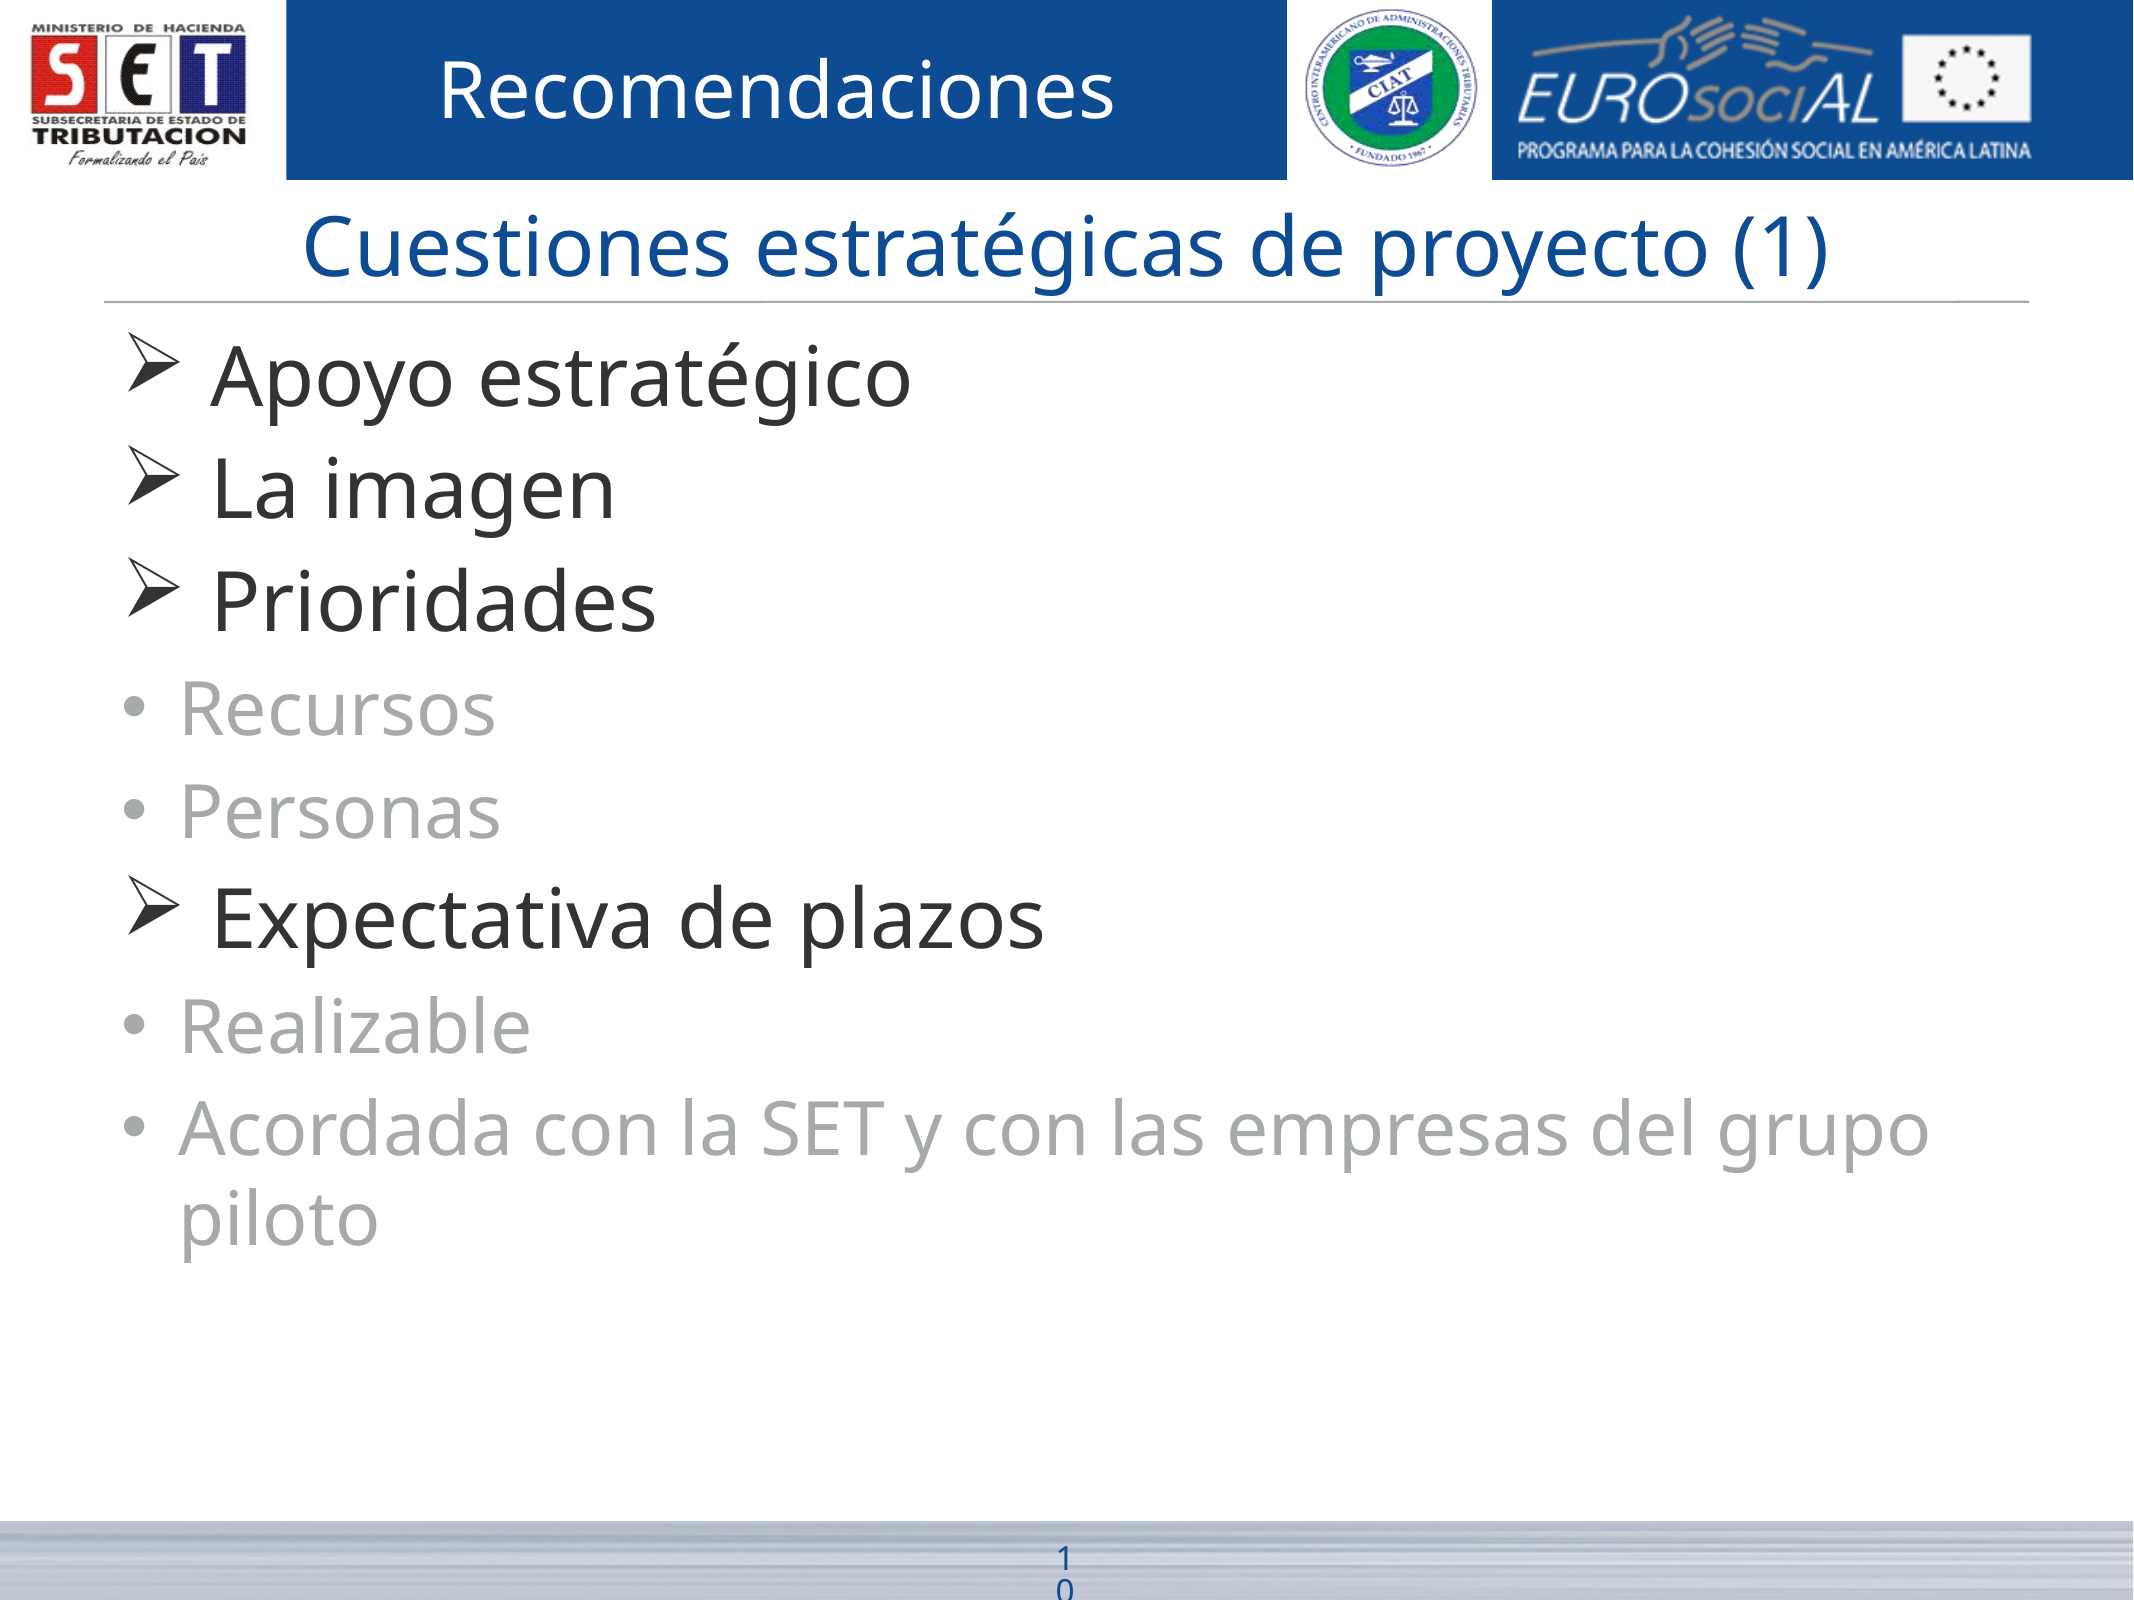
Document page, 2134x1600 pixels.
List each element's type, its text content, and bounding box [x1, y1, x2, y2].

text_box Recomendaciones [298, 32, 1256, 143]
title Cuestiones estratégicas de proyecto (1) [106, 185, 2027, 295]
slide_number 10 [1040, 1529, 1093, 1587]
picture [0, 1521, 2134, 1600]
picture [1492, 0, 2134, 180]
list Apoyo estratégico La imagen Prioridades Recursos Personas Expectativa de plazos Realizable Acordada con la SET y con las empresas del grupo piloto [106, 315, 2027, 1486]
picture [0, 0, 1287, 180]
